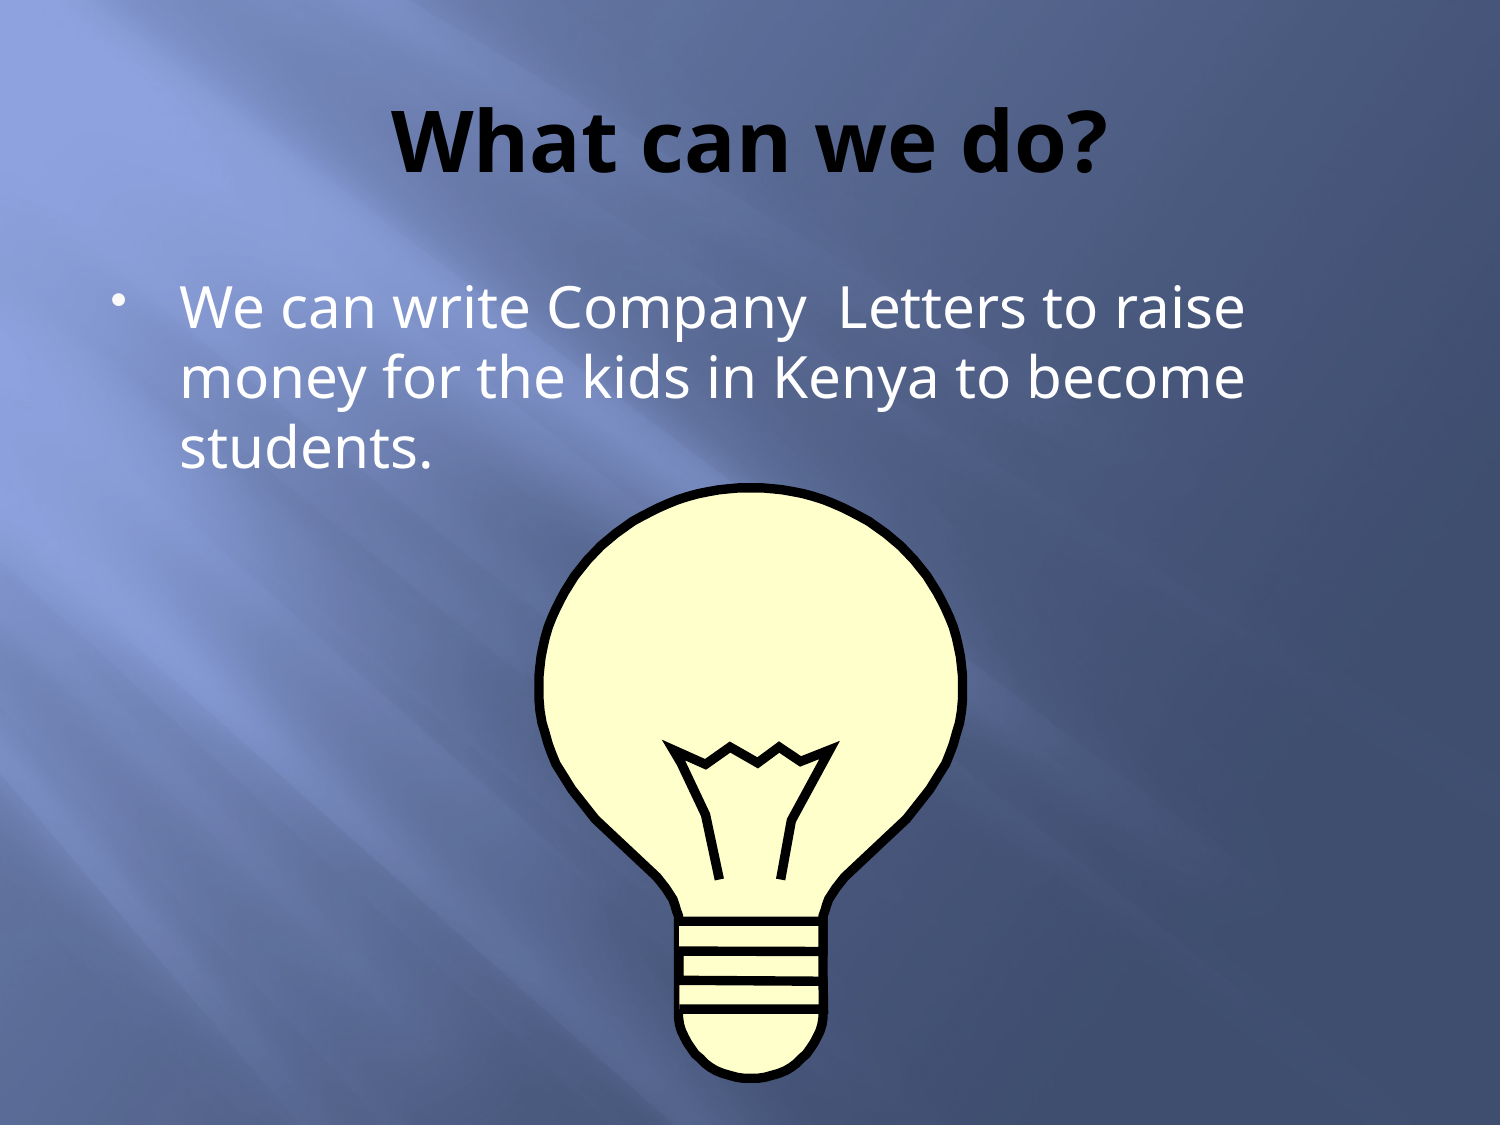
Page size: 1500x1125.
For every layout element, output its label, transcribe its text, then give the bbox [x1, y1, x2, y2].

list We can write Company Letters to raise money for the kids in Kenya to become students. [75, 262, 1425, 1035]
text_box [538, 487, 963, 1079]
title What can we do? [75, 45, 1425, 233]
